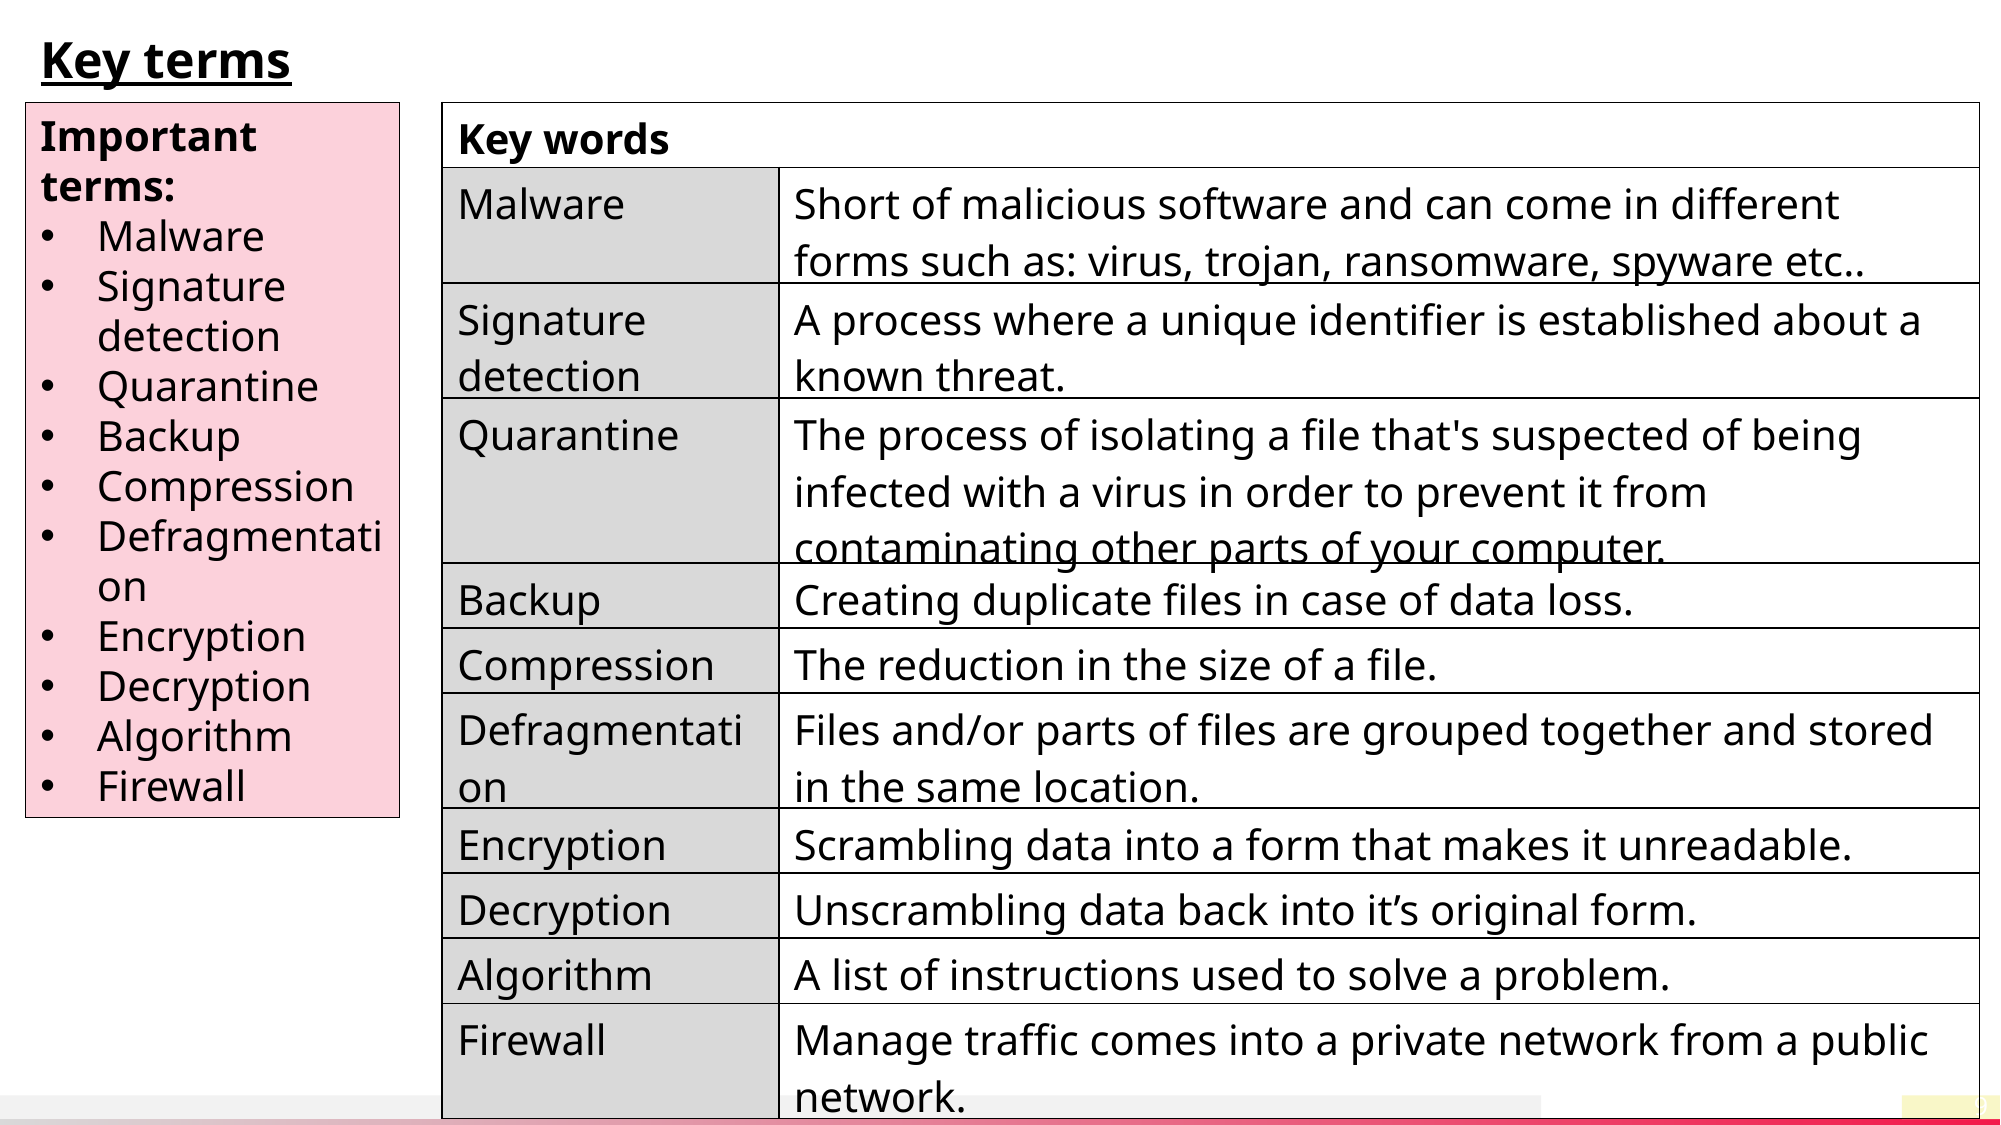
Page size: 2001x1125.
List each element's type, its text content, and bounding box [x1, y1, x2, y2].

text_box Important terms: Malware Signature detection Quarantine Backup Compression Defragmentation Encryption Decryption Algorithm Firewall [25, 102, 400, 818]
slide_number 9 [1901, 1095, 2000, 1120]
table_cell Manage traffic comes into a private network from a public network. [780, 1004, 1979, 1118]
table_cell A list of instructions used to solve a problem. [780, 939, 1979, 1003]
table_cell Firewall [443, 1004, 778, 1118]
table_cell Scrambling data into a form that makes it unreadable. [780, 809, 1979, 872]
table_cell A process where a unique identifier is established about a known threat. [780, 284, 1979, 397]
table_cell Unscrambling data back into it’s original form. [780, 874, 1979, 937]
table_cell Malware [443, 168, 778, 282]
table_cell Encryption [443, 809, 778, 872]
table_cell Compression [443, 629, 778, 692]
table_cell Defragmentation [443, 694, 778, 807]
table_cell Files and/or parts of files are grouped together and stored in the same location. [780, 694, 1979, 807]
table_cell Short of malicious software and can come in different forms such as: virus, trojan, ransomware, spyware etc.. [780, 168, 1979, 282]
table_header Key words [443, 103, 1979, 167]
table_cell The reduction in the size of a file. [780, 629, 1979, 692]
text_box Key terms [25, 21, 861, 96]
table_cell Creating duplicate files in case of data loss. [780, 564, 1979, 627]
table_cell Algorithm [443, 939, 778, 1003]
table_cell The process of isolating a file that's suspected of being infected with a virus in order to prevent it from contaminating other parts of your computer. [780, 399, 1979, 562]
table_cell Quarantine [443, 399, 778, 562]
table_cell Decryption [443, 874, 778, 937]
table_cell Backup [443, 564, 778, 627]
table_cell Signature detection [443, 284, 778, 397]
